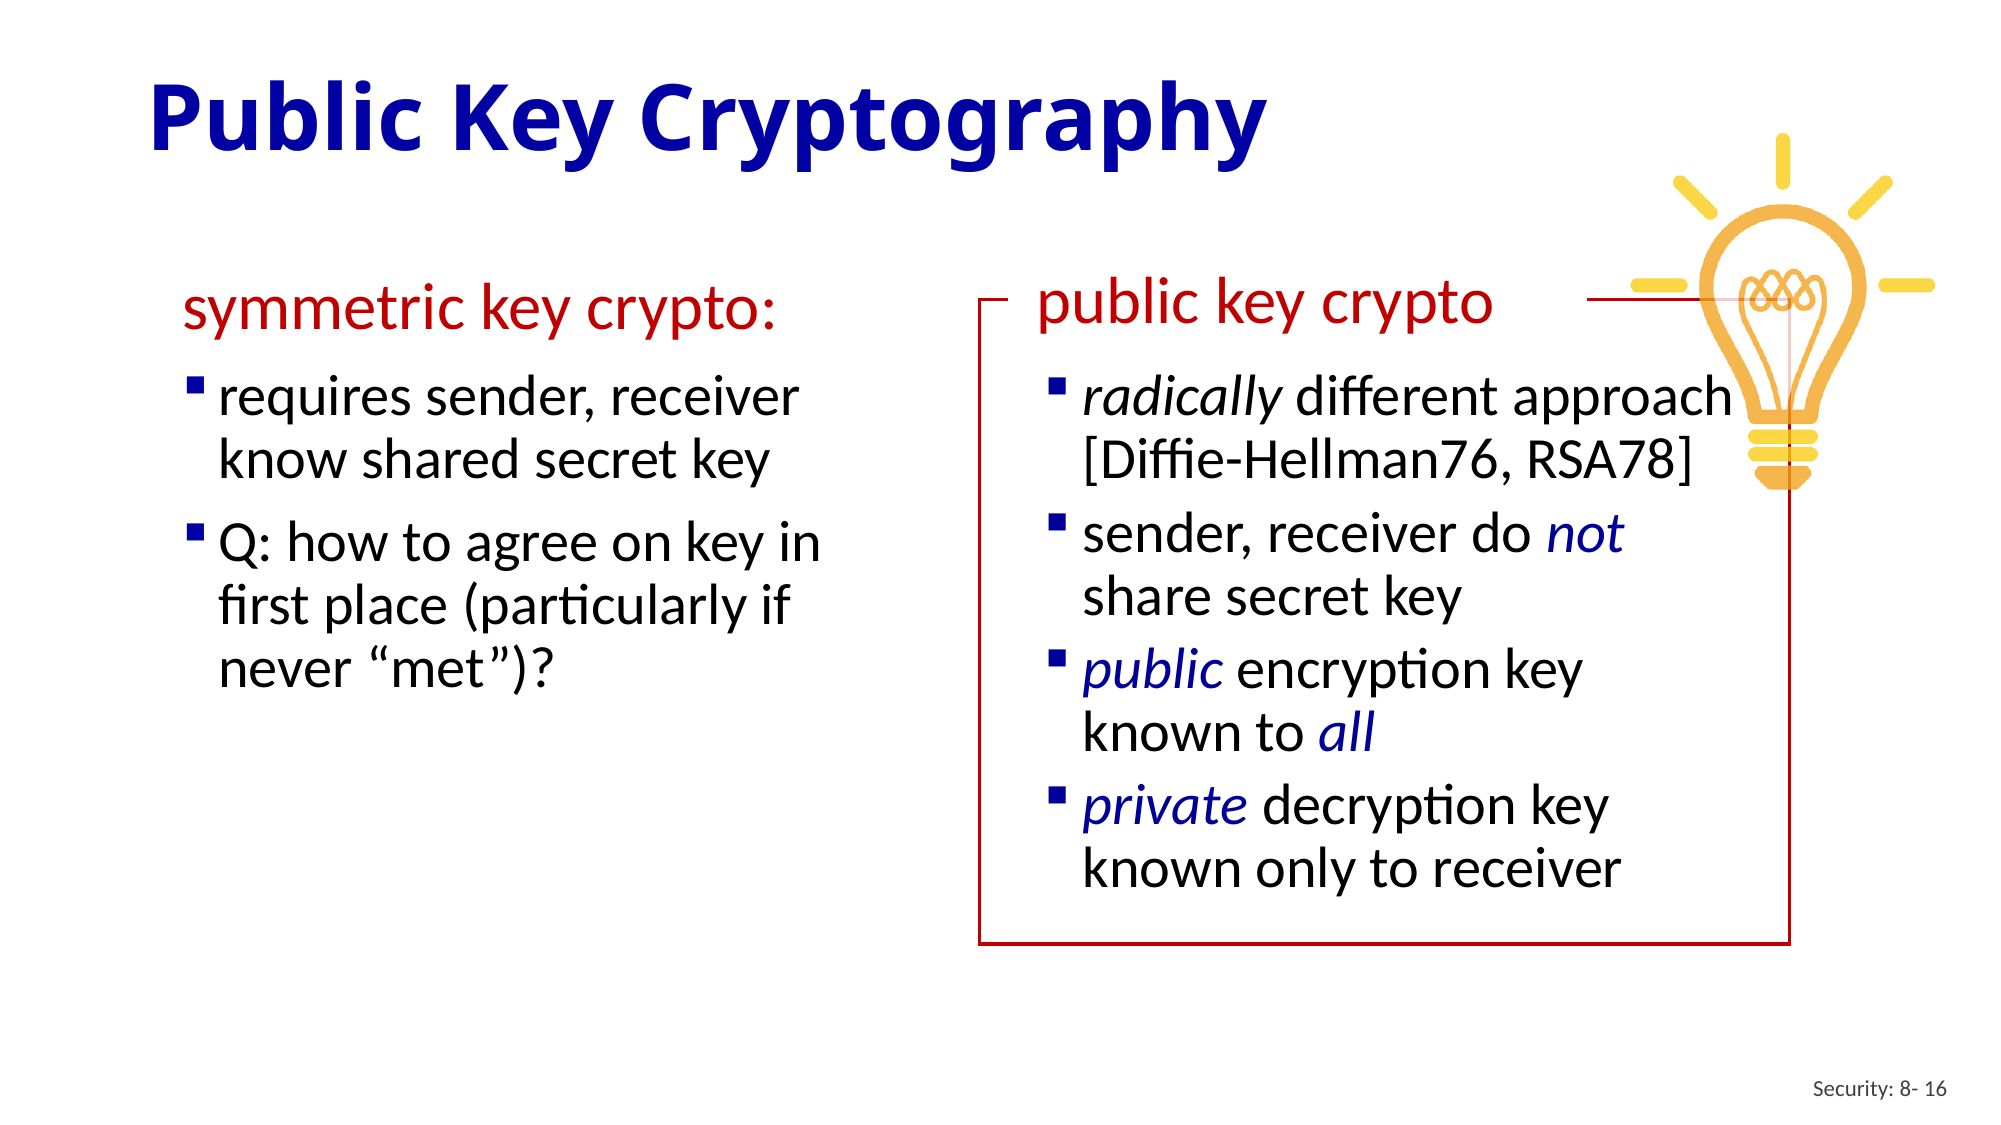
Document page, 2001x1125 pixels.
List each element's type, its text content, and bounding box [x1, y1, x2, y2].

title Public Key Cryptography [131, 47, 1393, 195]
picture [1393, 0, 2000, 685]
text_box symmetric key crypto: requires sender, receiver know shared secret key Q: how to agree on key in first place (particularly if never “met”)? [145, 264, 883, 1028]
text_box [979, 249, 1790, 945]
slide_number Security: 8- 16 [1512, 1056, 1963, 1117]
